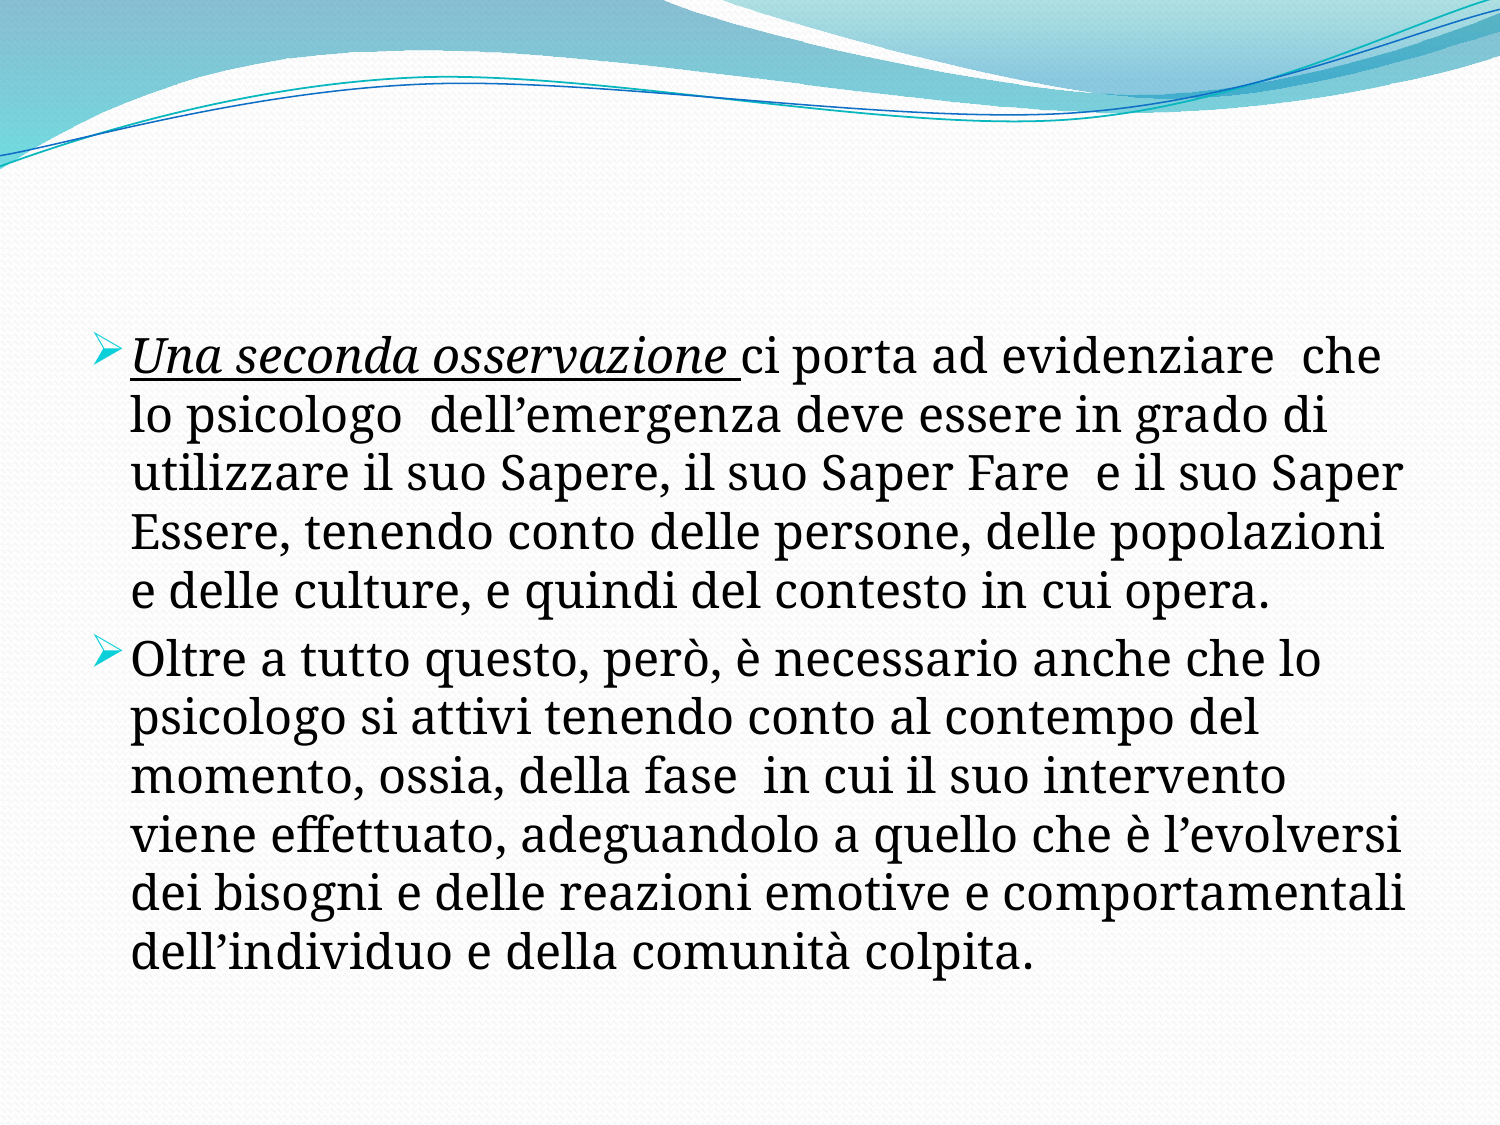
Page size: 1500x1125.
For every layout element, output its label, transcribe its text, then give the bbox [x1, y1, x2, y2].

list Una seconda osservazione ci porta ad evidenziare che lo psicologo dell’emergenza deve essere in grado di utilizzare il suo Sapere, il suo Saper Fare e il suo Saper Essere, tenendo conto delle persone, delle popolazioni e delle culture, e quindi del contesto in cui opera. Oltre a tutto questo, però, è necessario anche che lo psicologo si attivi tenendo conto al contempo del momento, ossia, della fase in cui il suo intervento viene effettuato, adeguandolo a quello che è l’evolversi dei bisogni e delle reazioni emotive e comportamentali dell’individuo e della comunità colpita. [75, 317, 1425, 1038]
